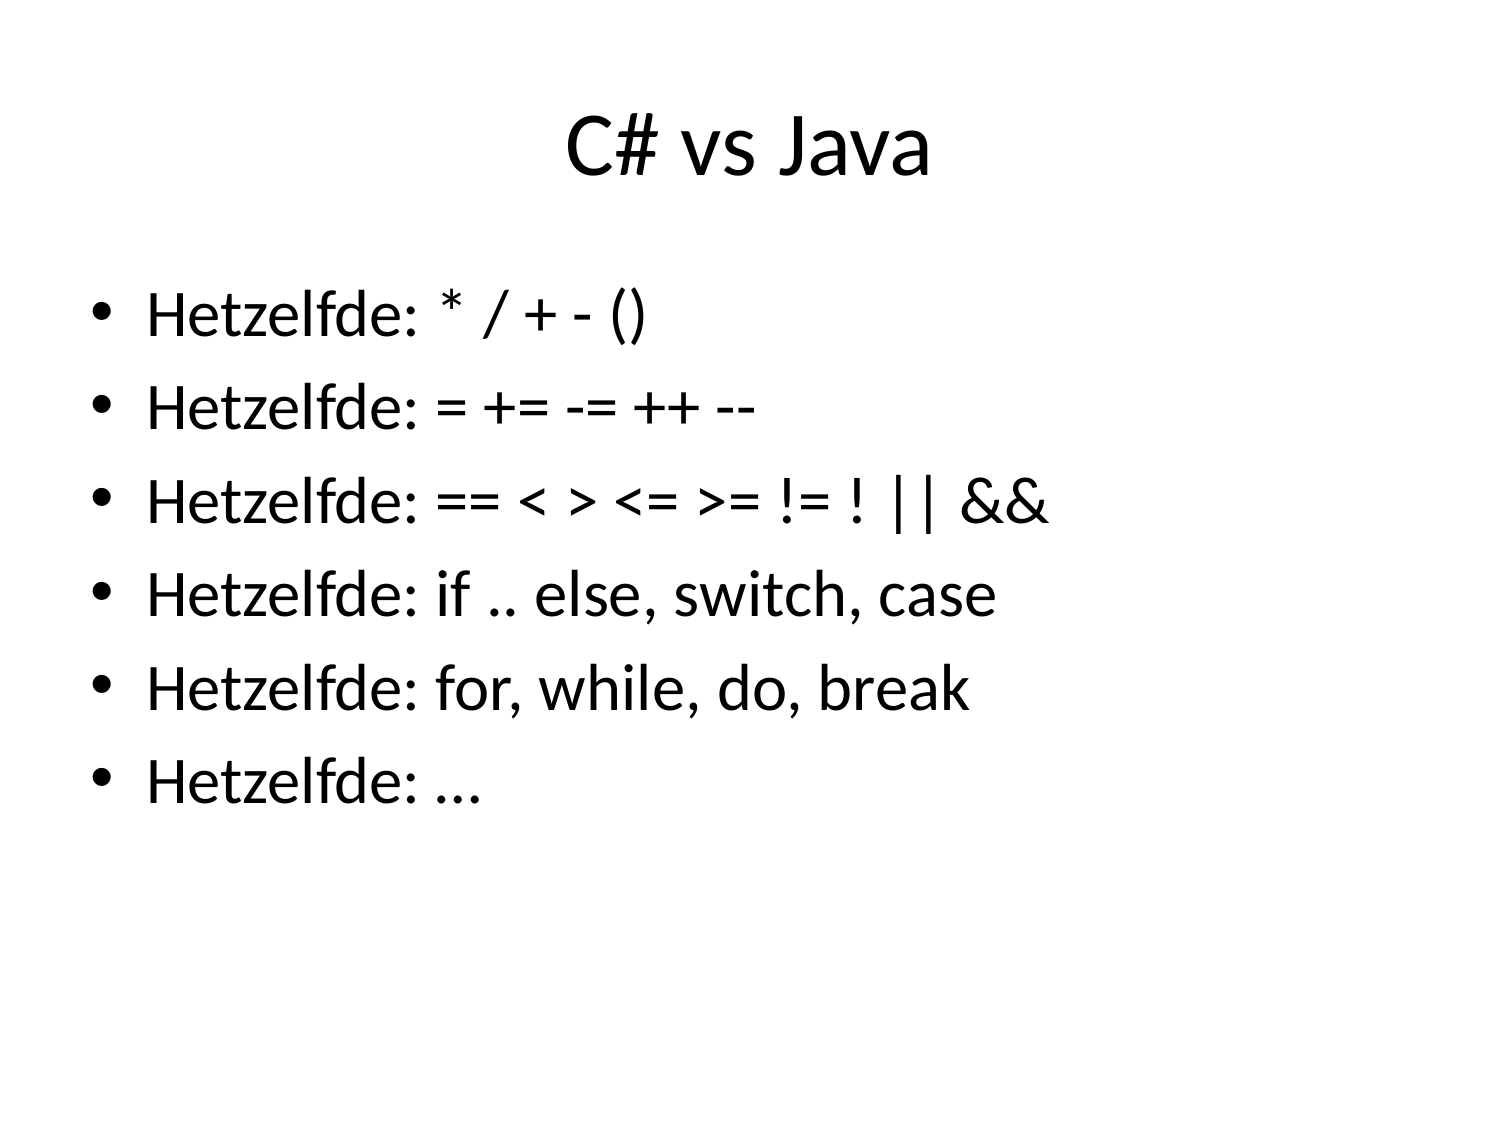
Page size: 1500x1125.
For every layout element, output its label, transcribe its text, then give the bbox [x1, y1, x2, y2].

list Hetzelfde: * / + - () Hetzelfde: = += -= ++ -- Hetzelfde: == < > <= >= != ! || && Hetzelfde: if .. else, switch, case Hetzelfde: for, while, do, break Hetzelfde: … [75, 262, 1425, 1005]
title C# vs Java [75, 45, 1425, 233]
